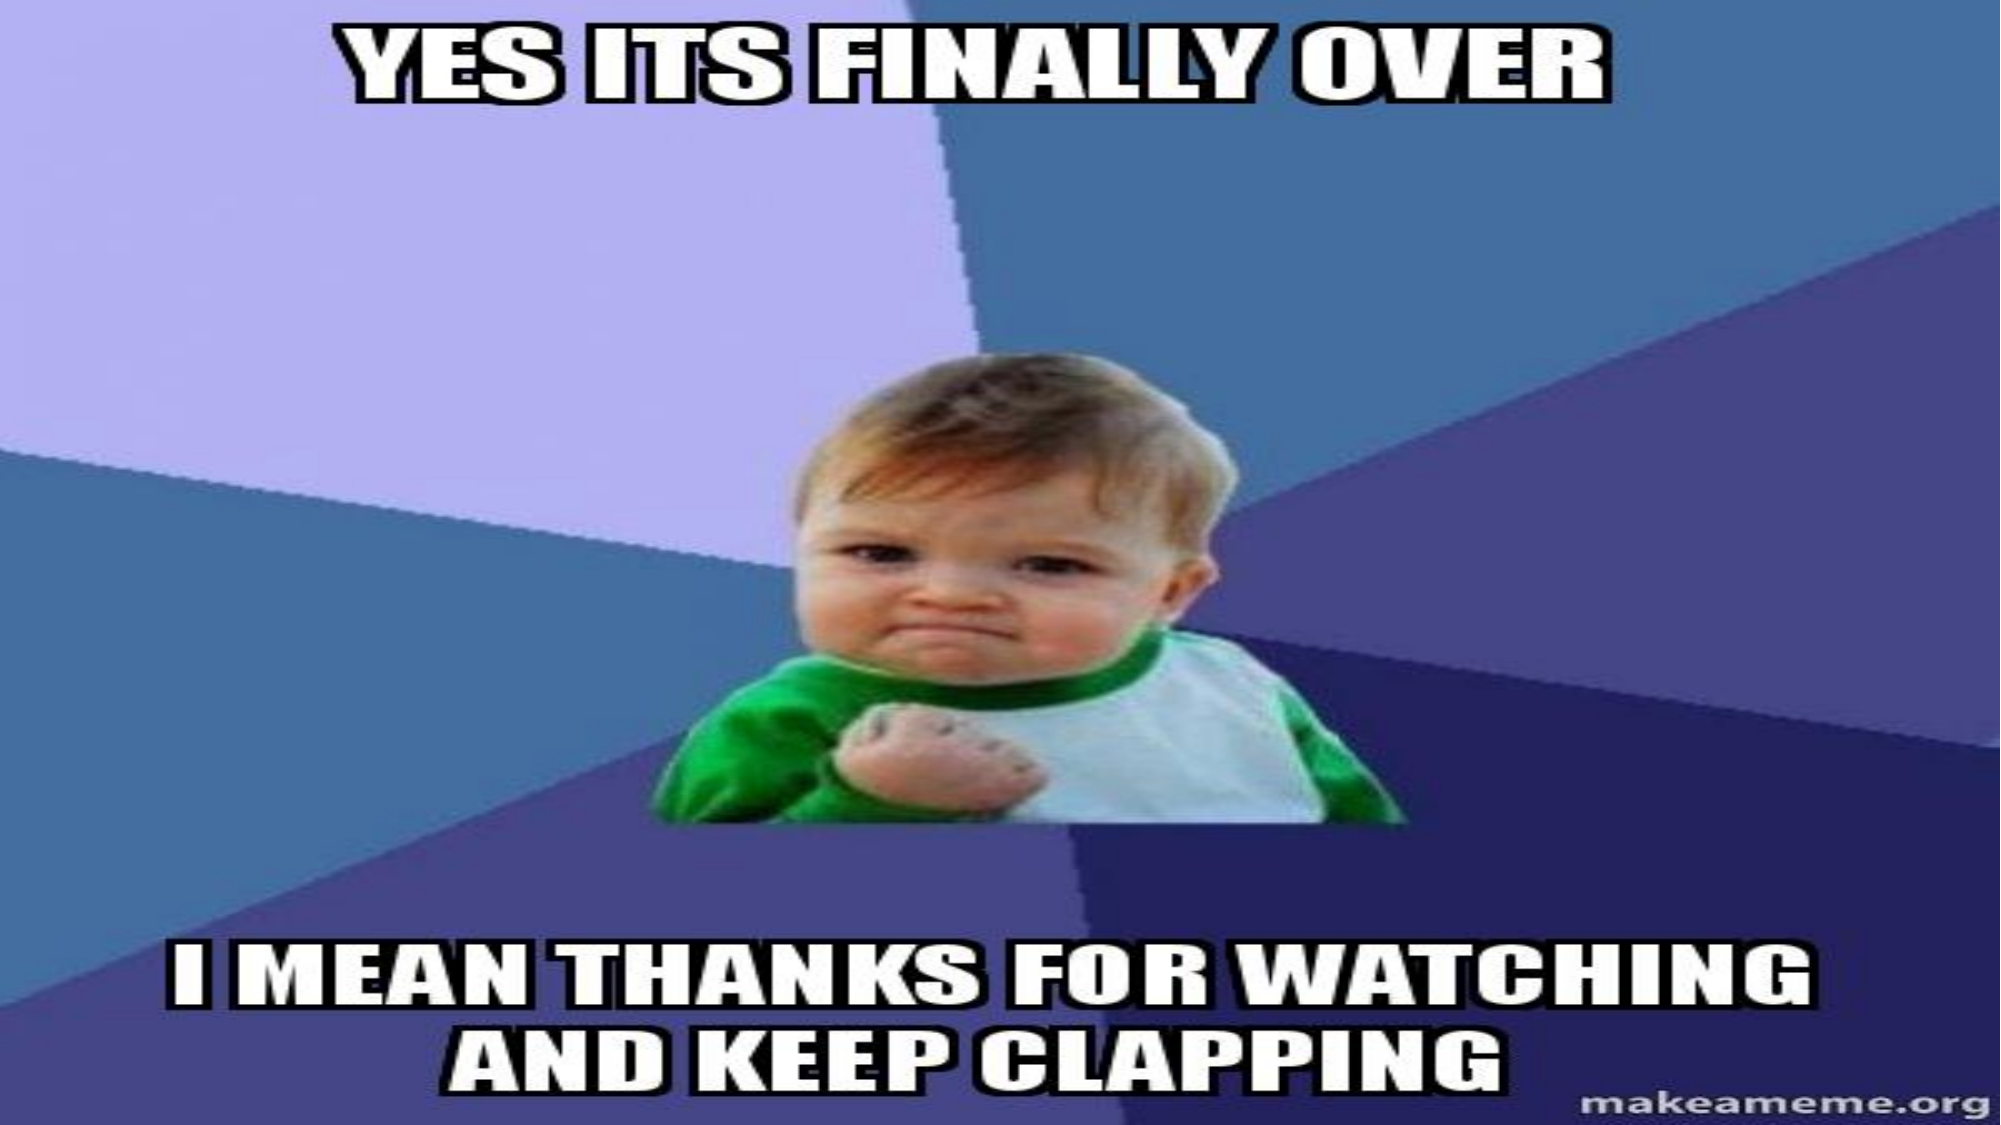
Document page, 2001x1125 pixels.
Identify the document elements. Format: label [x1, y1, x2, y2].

list [0, 0, 2000, 1125]
